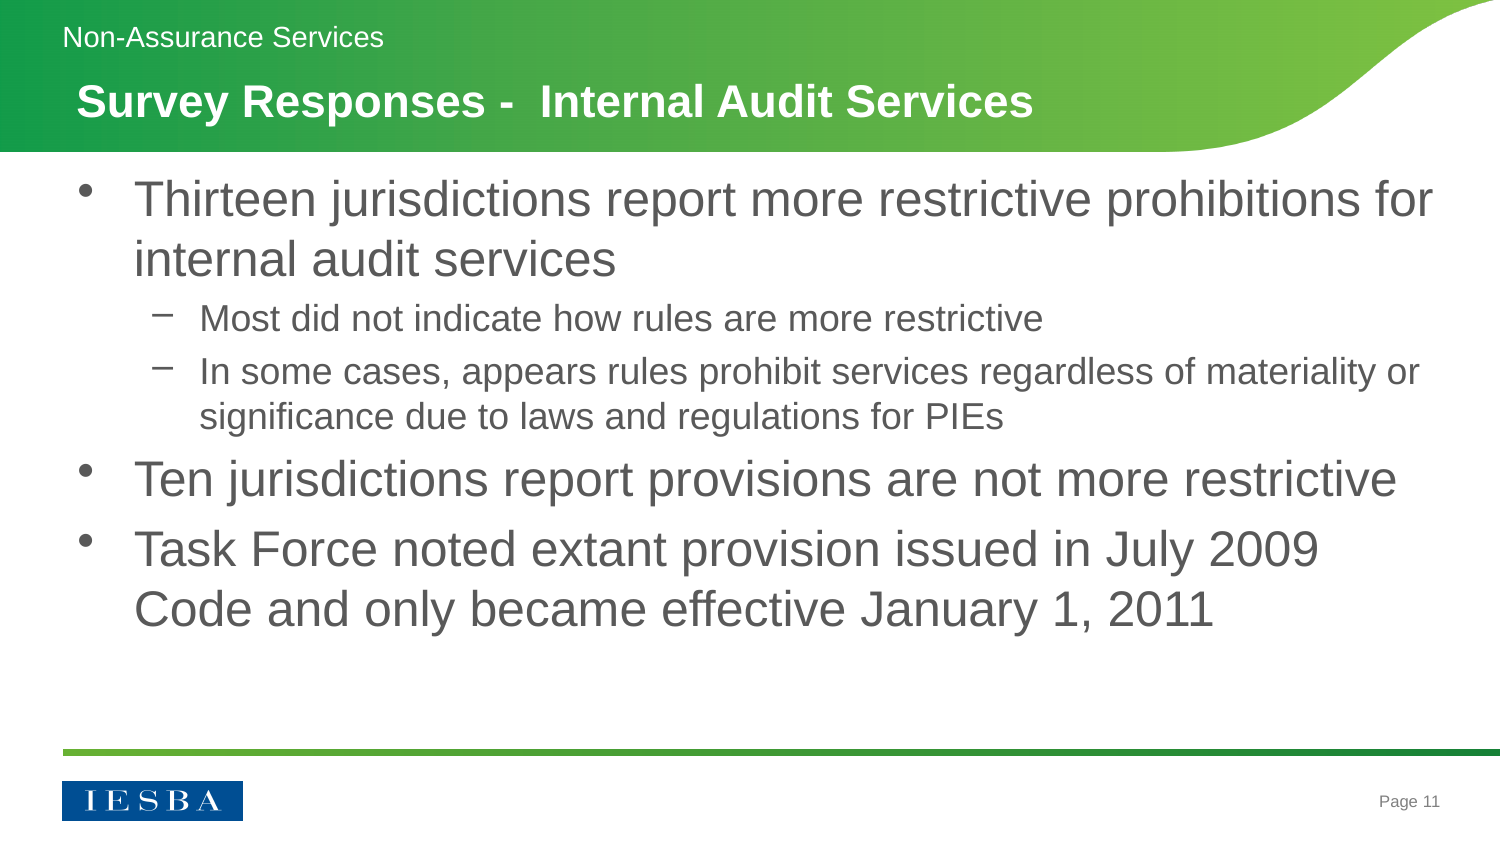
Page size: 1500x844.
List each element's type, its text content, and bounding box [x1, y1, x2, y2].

list Thirteen jurisdictions report more restrictive prohibitions for internal audit services Most did not indicate how rules are more restrictive In some cases, appears rules prohibit services regardless of materiality or significance due to laws and regulations for PIEs Ten jurisdictions report provisions are not more restrictive Task Force noted extant provision issued in July 2009 Code and only became effective January 1, 2011 [62, 159, 1450, 666]
picture [62, 781, 243, 821]
subtitle Non-Assurance Services [62, 18, 500, 47]
title Survey Responses - Internal Audit Services [62, 34, 1300, 100]
picture [0, 0, 1497, 152]
